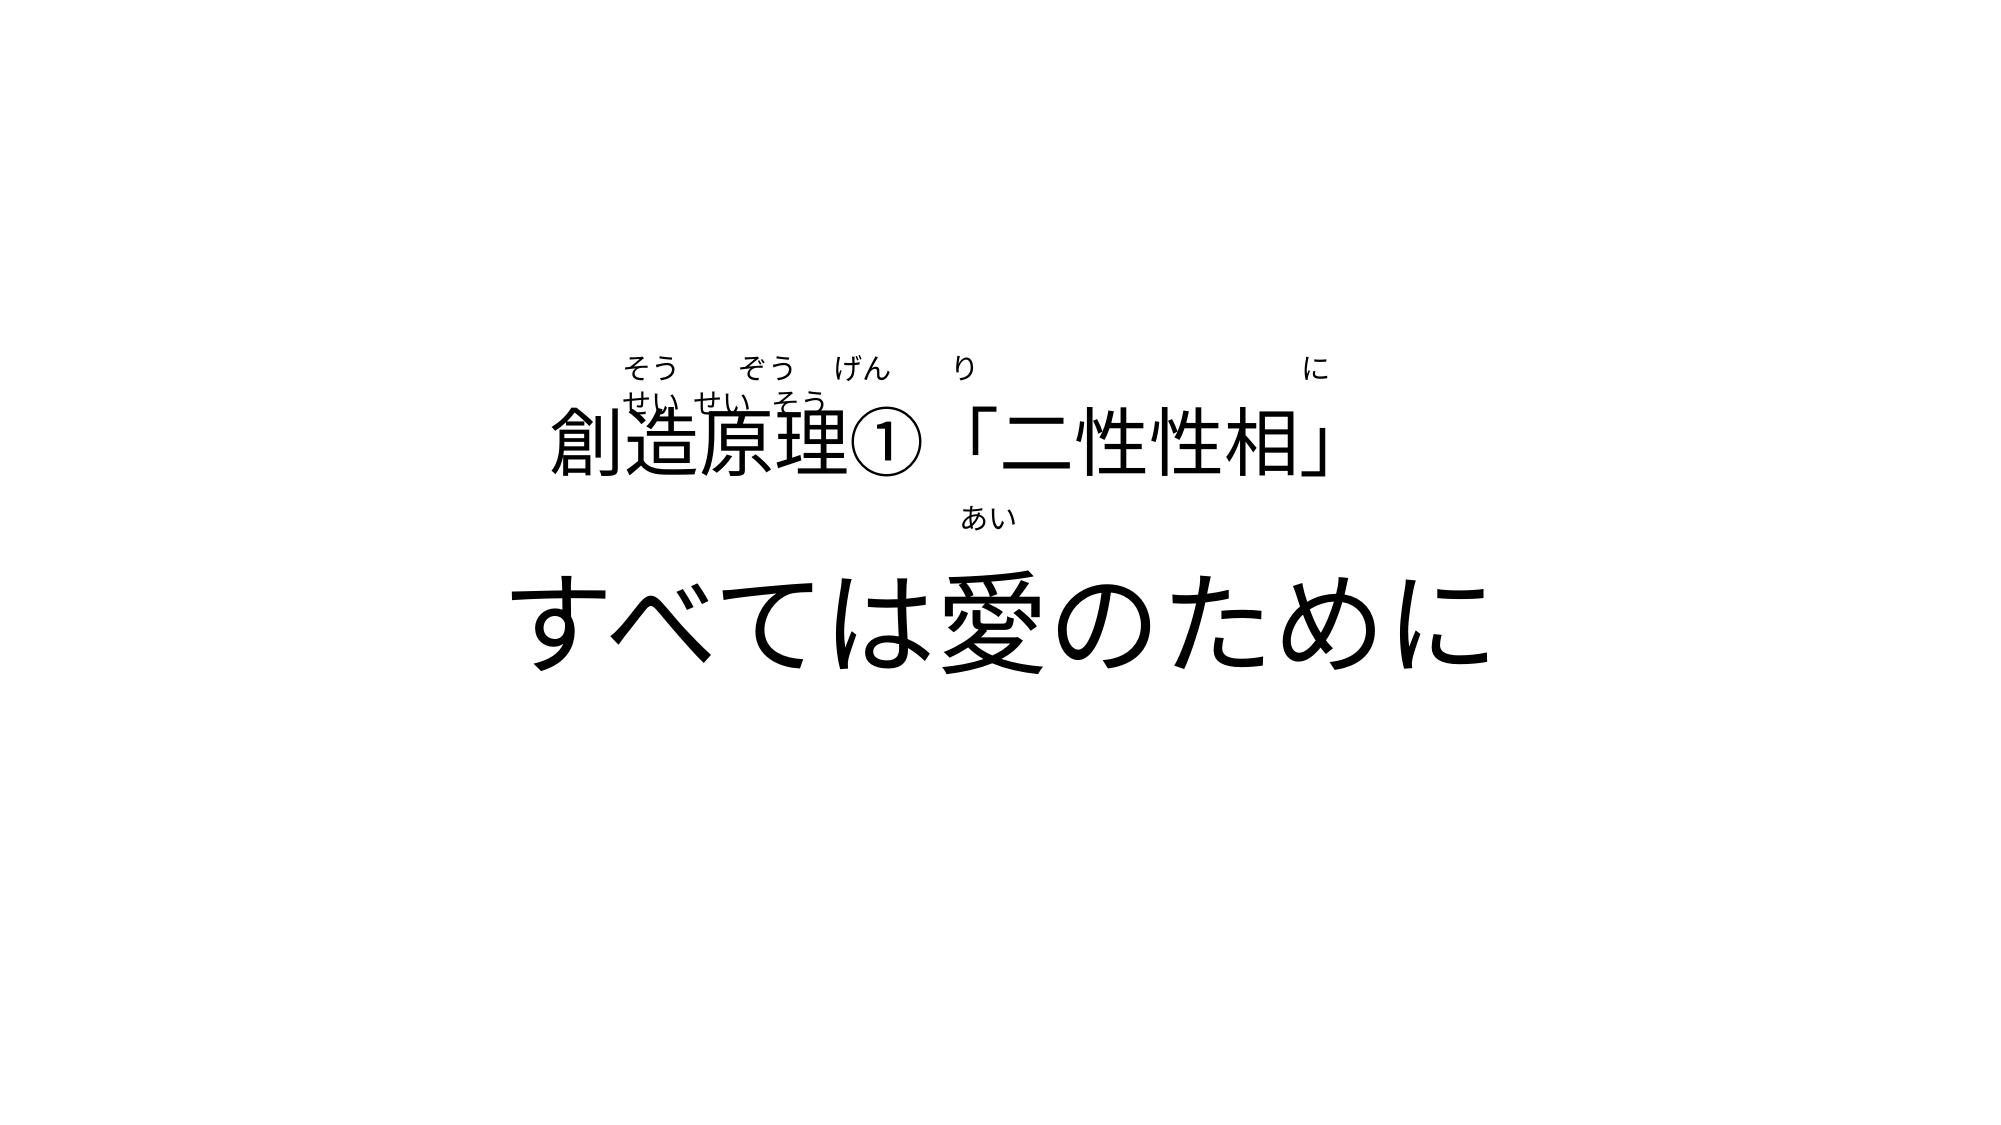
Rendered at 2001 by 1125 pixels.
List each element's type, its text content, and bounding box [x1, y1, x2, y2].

text_box そう ぞう げん り に せい せい そう [607, 343, 1396, 428]
text_box 創造原理①「二性性相」 すべては愛のために [276, 343, 1724, 696]
text_box あい [944, 493, 1116, 543]
